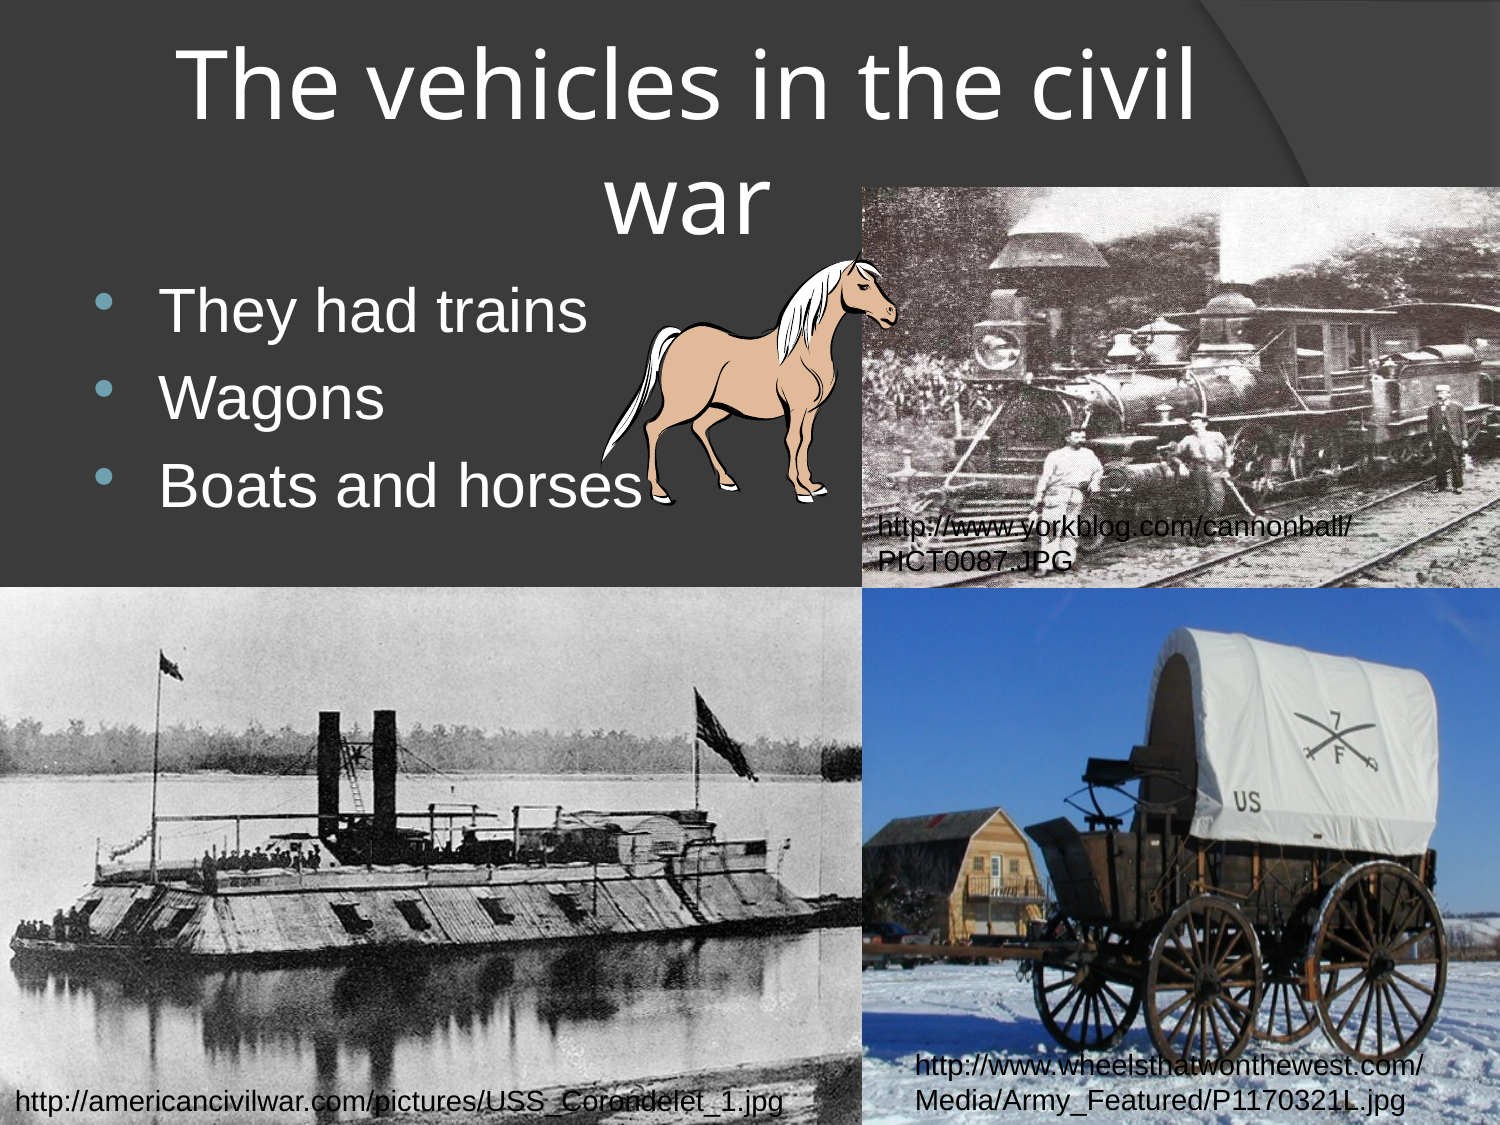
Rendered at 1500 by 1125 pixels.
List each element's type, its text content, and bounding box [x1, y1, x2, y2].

picture [862, 187, 1500, 588]
picture [0, 587, 855, 1125]
list They had trains Wagons Boats and horses [75, 262, 853, 578]
picture [599, 249, 900, 510]
picture [862, 597, 1500, 1125]
title The vehicles in the civil war [75, 45, 1300, 233]
